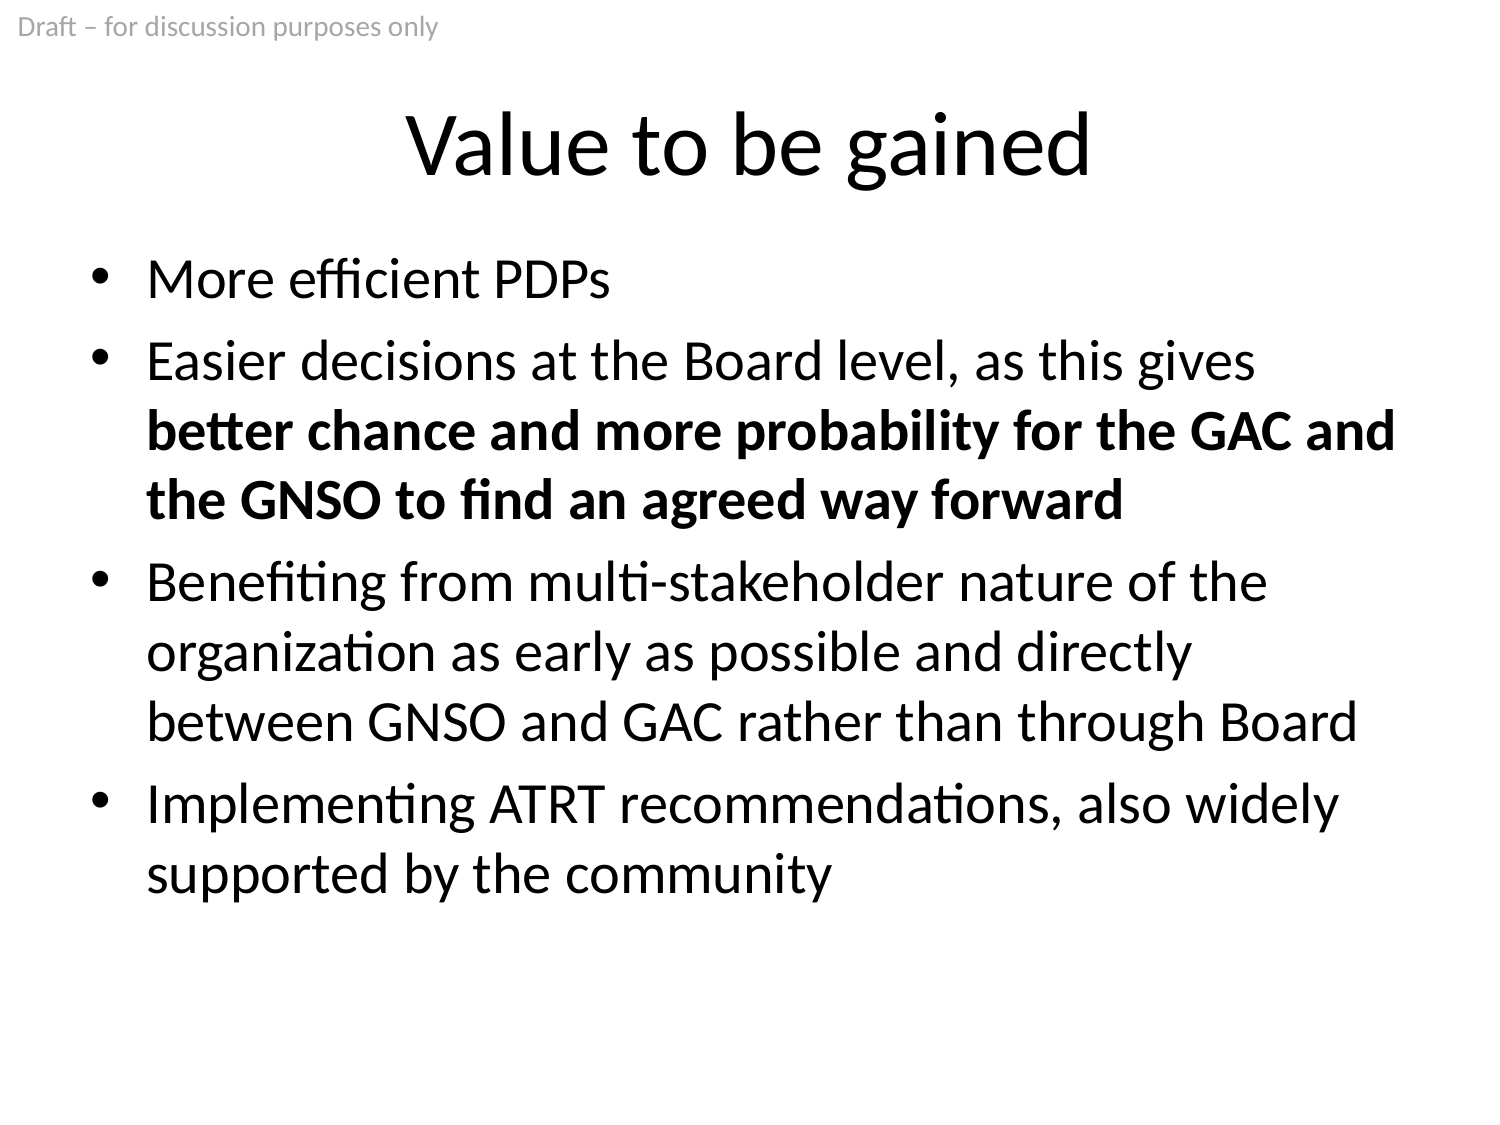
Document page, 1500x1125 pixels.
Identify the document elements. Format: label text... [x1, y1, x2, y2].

list More efficient PDPs Easier decisions at the Board level, as this gives better chance and more probability for the GAC and the GNSO to find an agreed way forward Benefiting from multi-stakeholder nature of the organization as early as possible and directly between GNSO and GAC rather than through Board Implementing ATRT recommendations, also widely supported by the community [75, 232, 1425, 975]
title Value to be gained [75, 45, 1425, 232]
